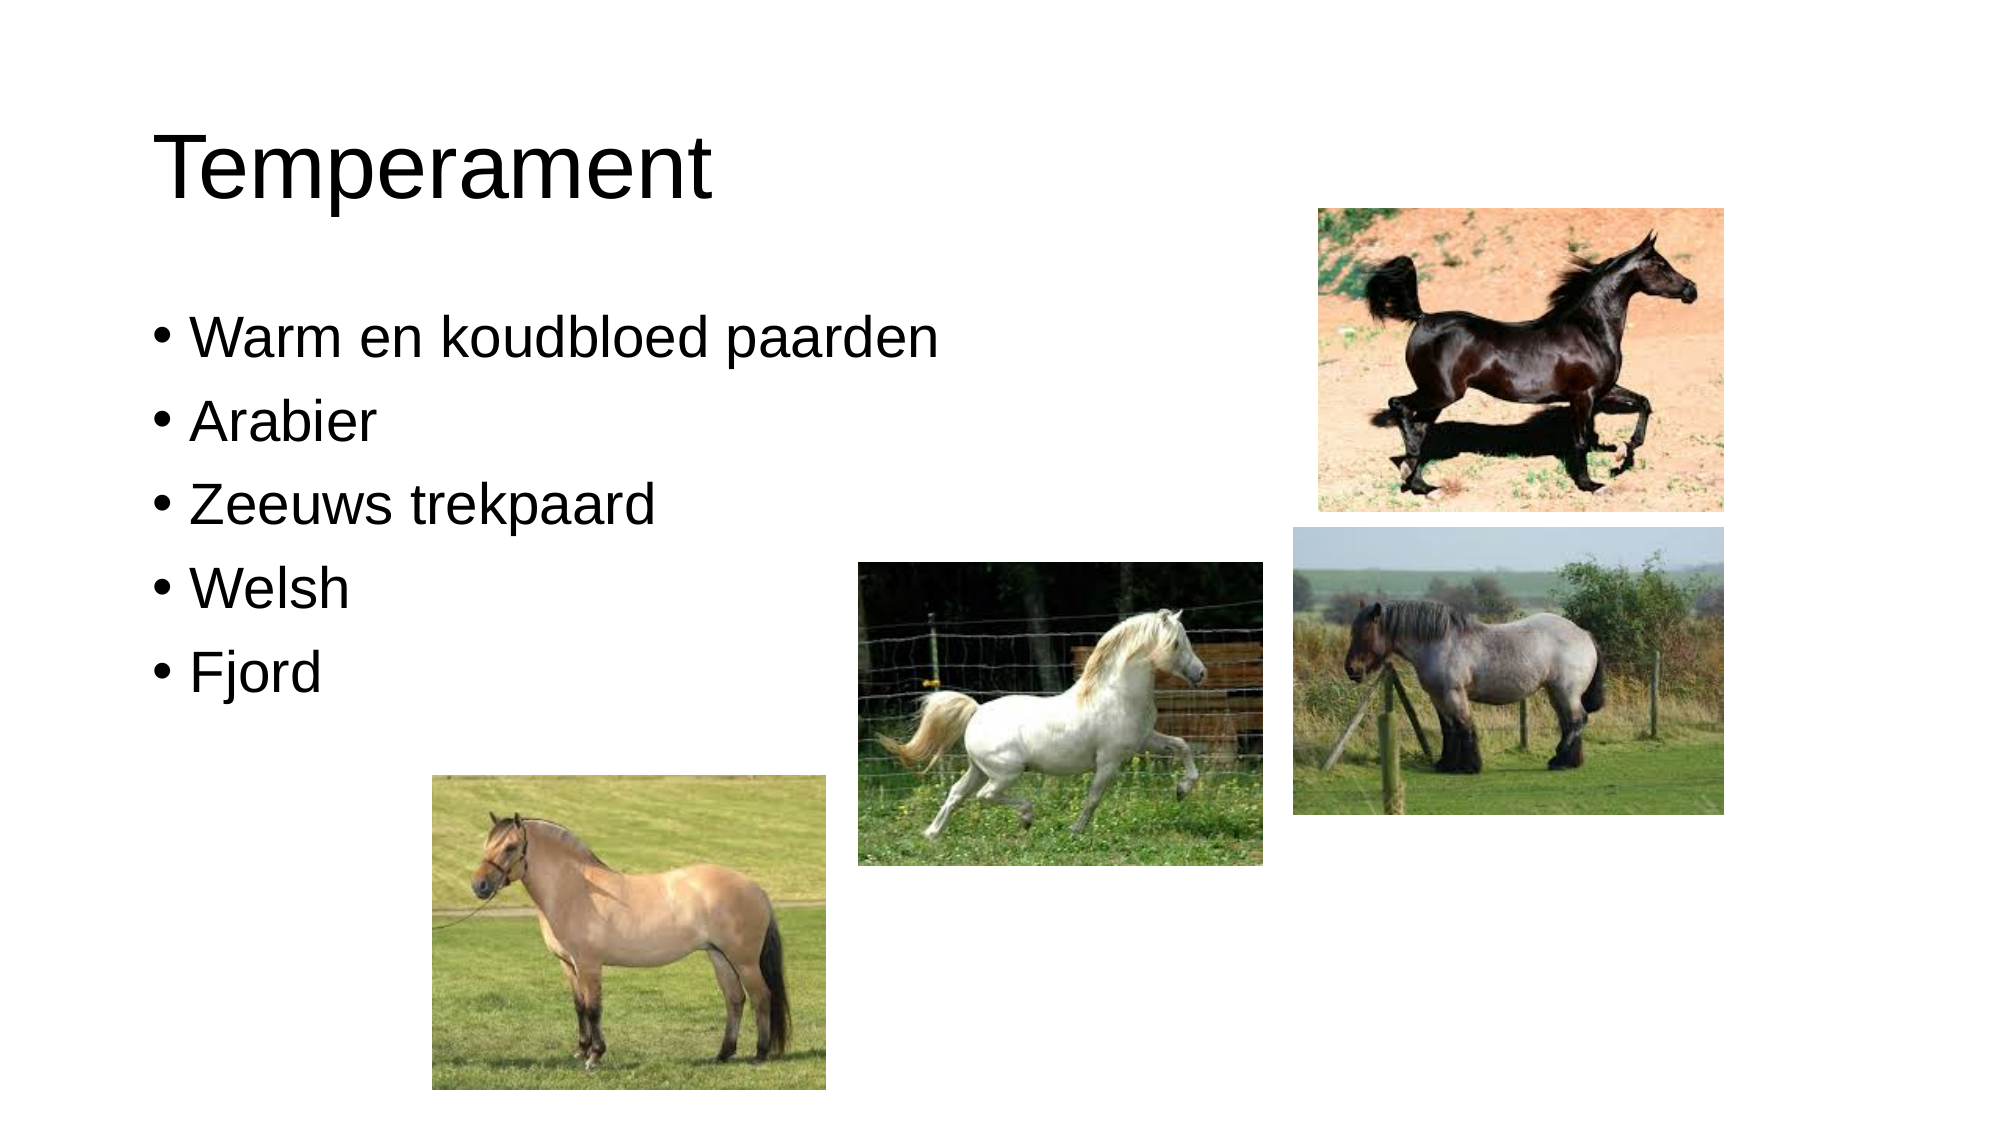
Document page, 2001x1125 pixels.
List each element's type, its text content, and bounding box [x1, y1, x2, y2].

title Temperament [137, 59, 1863, 278]
picture [432, 775, 826, 1090]
picture [858, 562, 1263, 866]
list Warm en koudbloed paarden Arabier Zeeuws trekpaard Welsh Fjord [137, 299, 1863, 1014]
picture [1318, 208, 1724, 512]
picture [1293, 526, 1724, 815]
